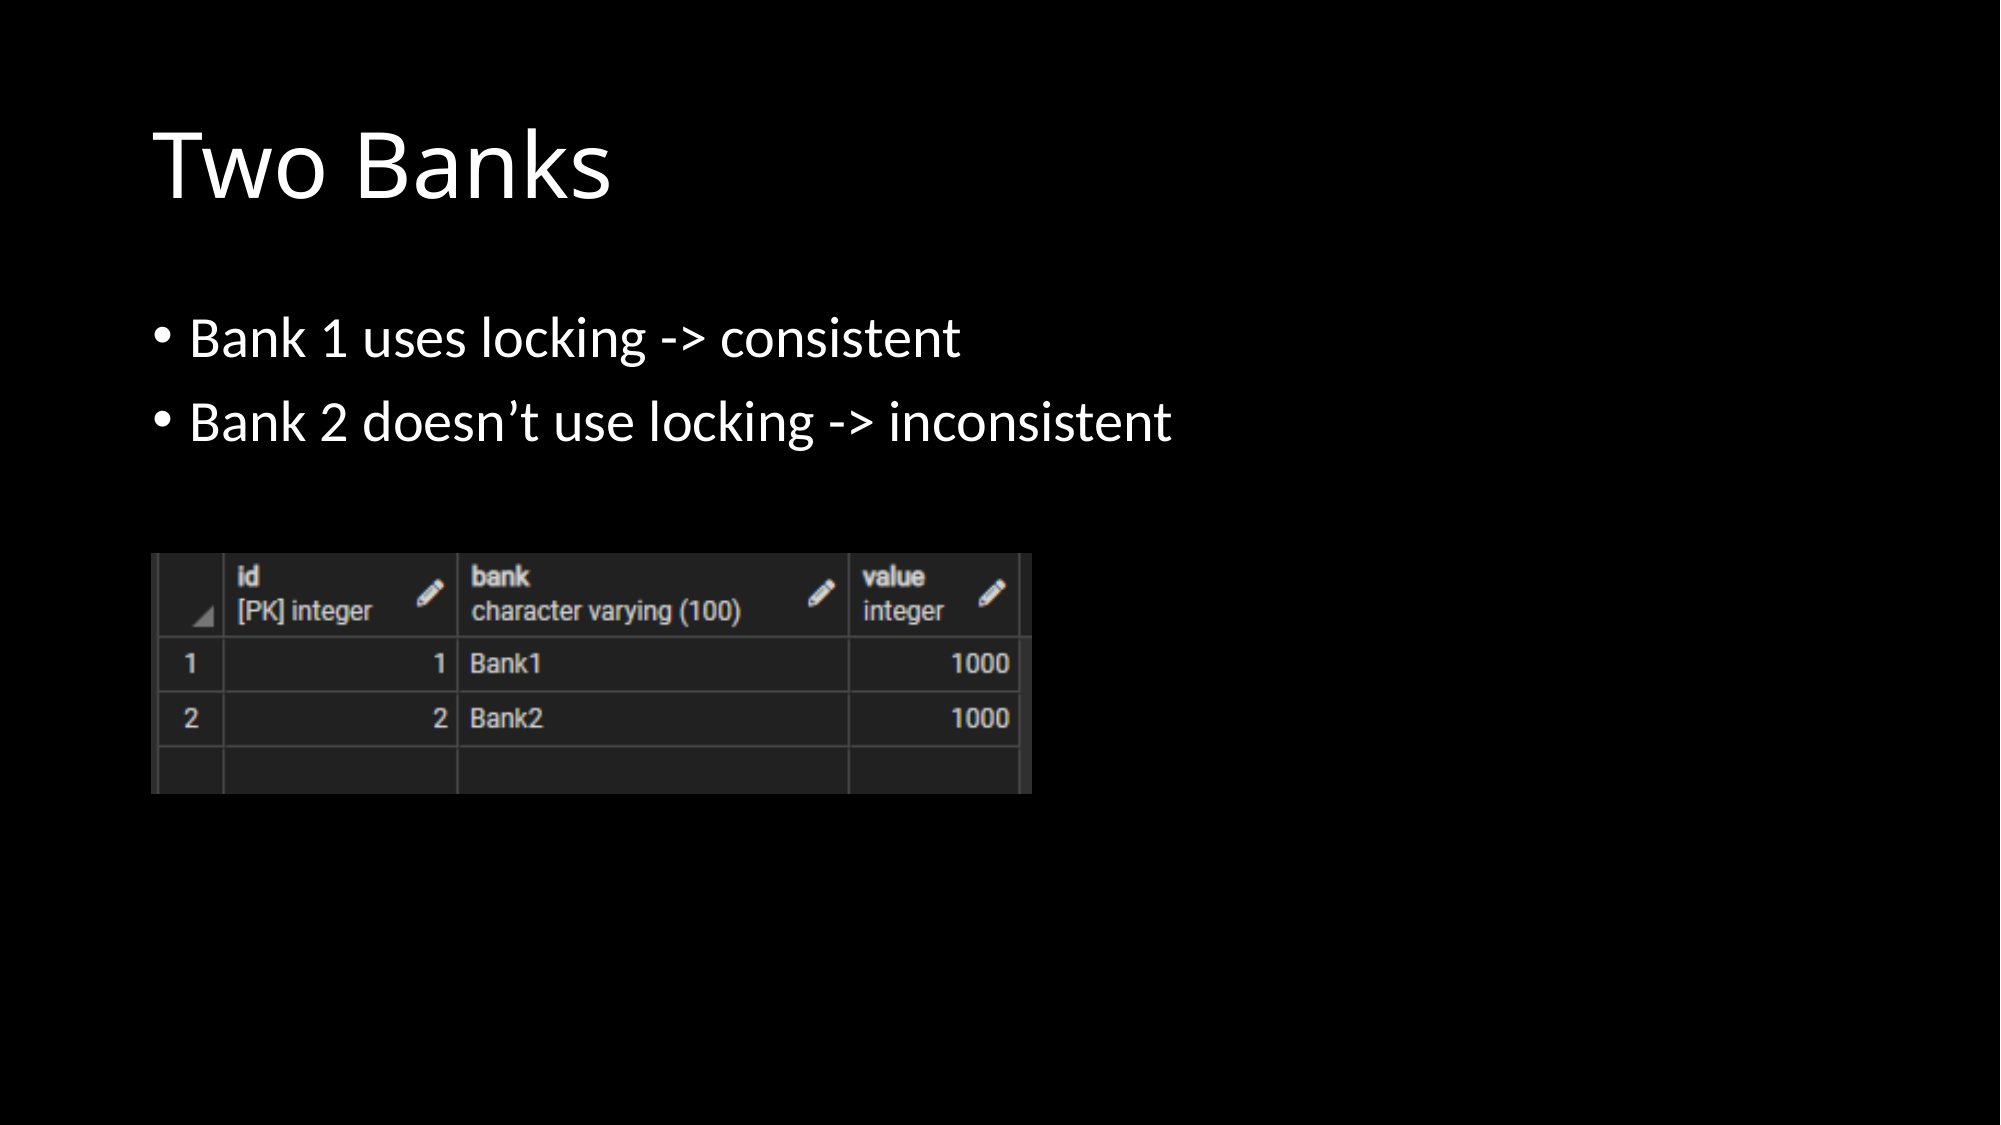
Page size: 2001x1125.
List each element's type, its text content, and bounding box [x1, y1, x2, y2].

picture [151, 553, 1032, 794]
list Bank 1 uses locking -> consistent Bank 2 doesn’t use locking -> inconsistent [137, 299, 1863, 1014]
title Two Banks [137, 59, 1863, 278]
